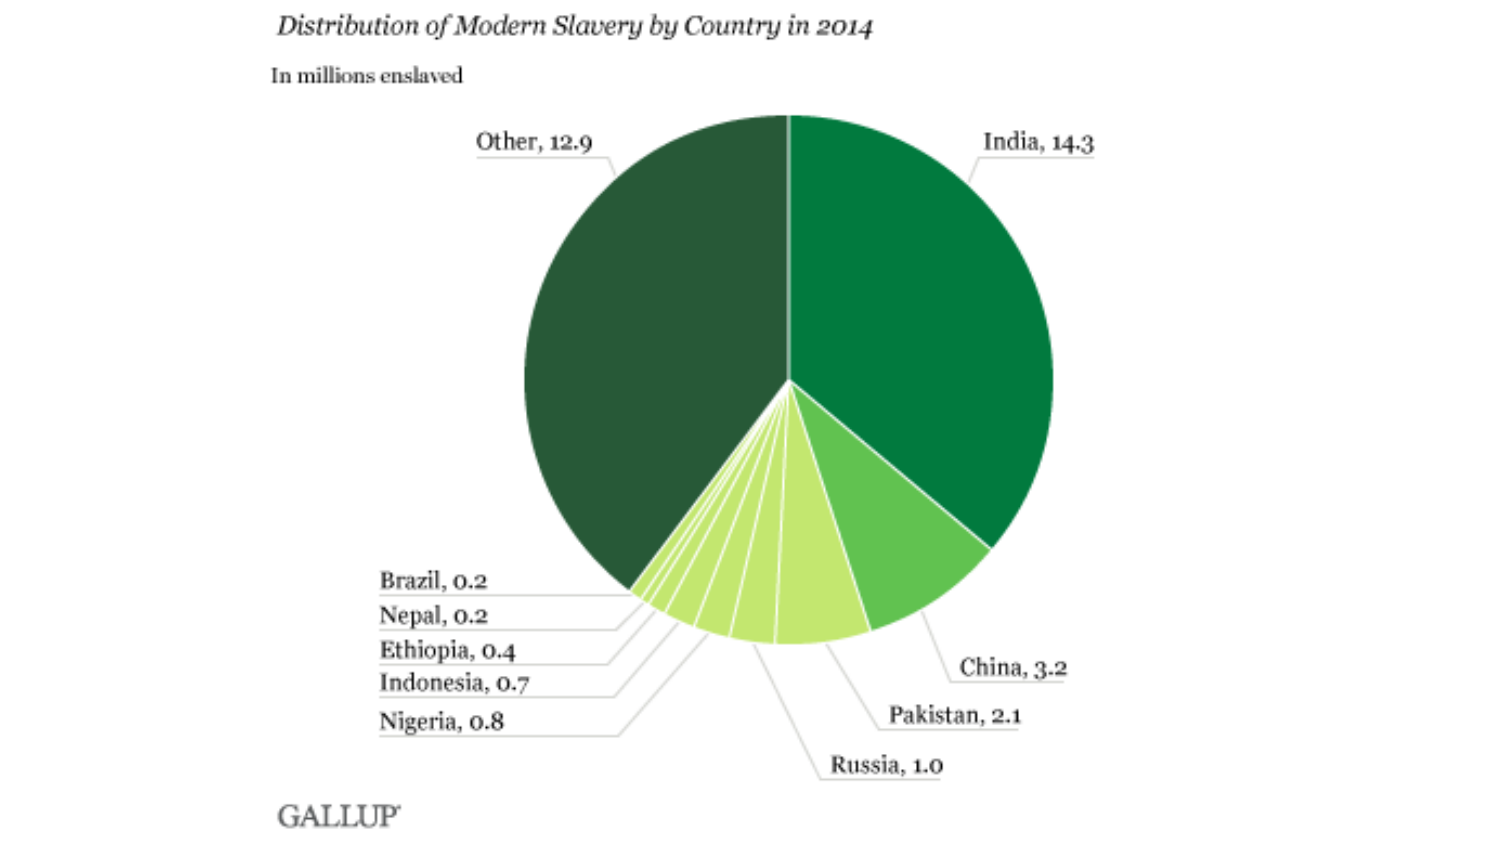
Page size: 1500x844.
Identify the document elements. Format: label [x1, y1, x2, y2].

picture [252, 0, 1292, 844]
